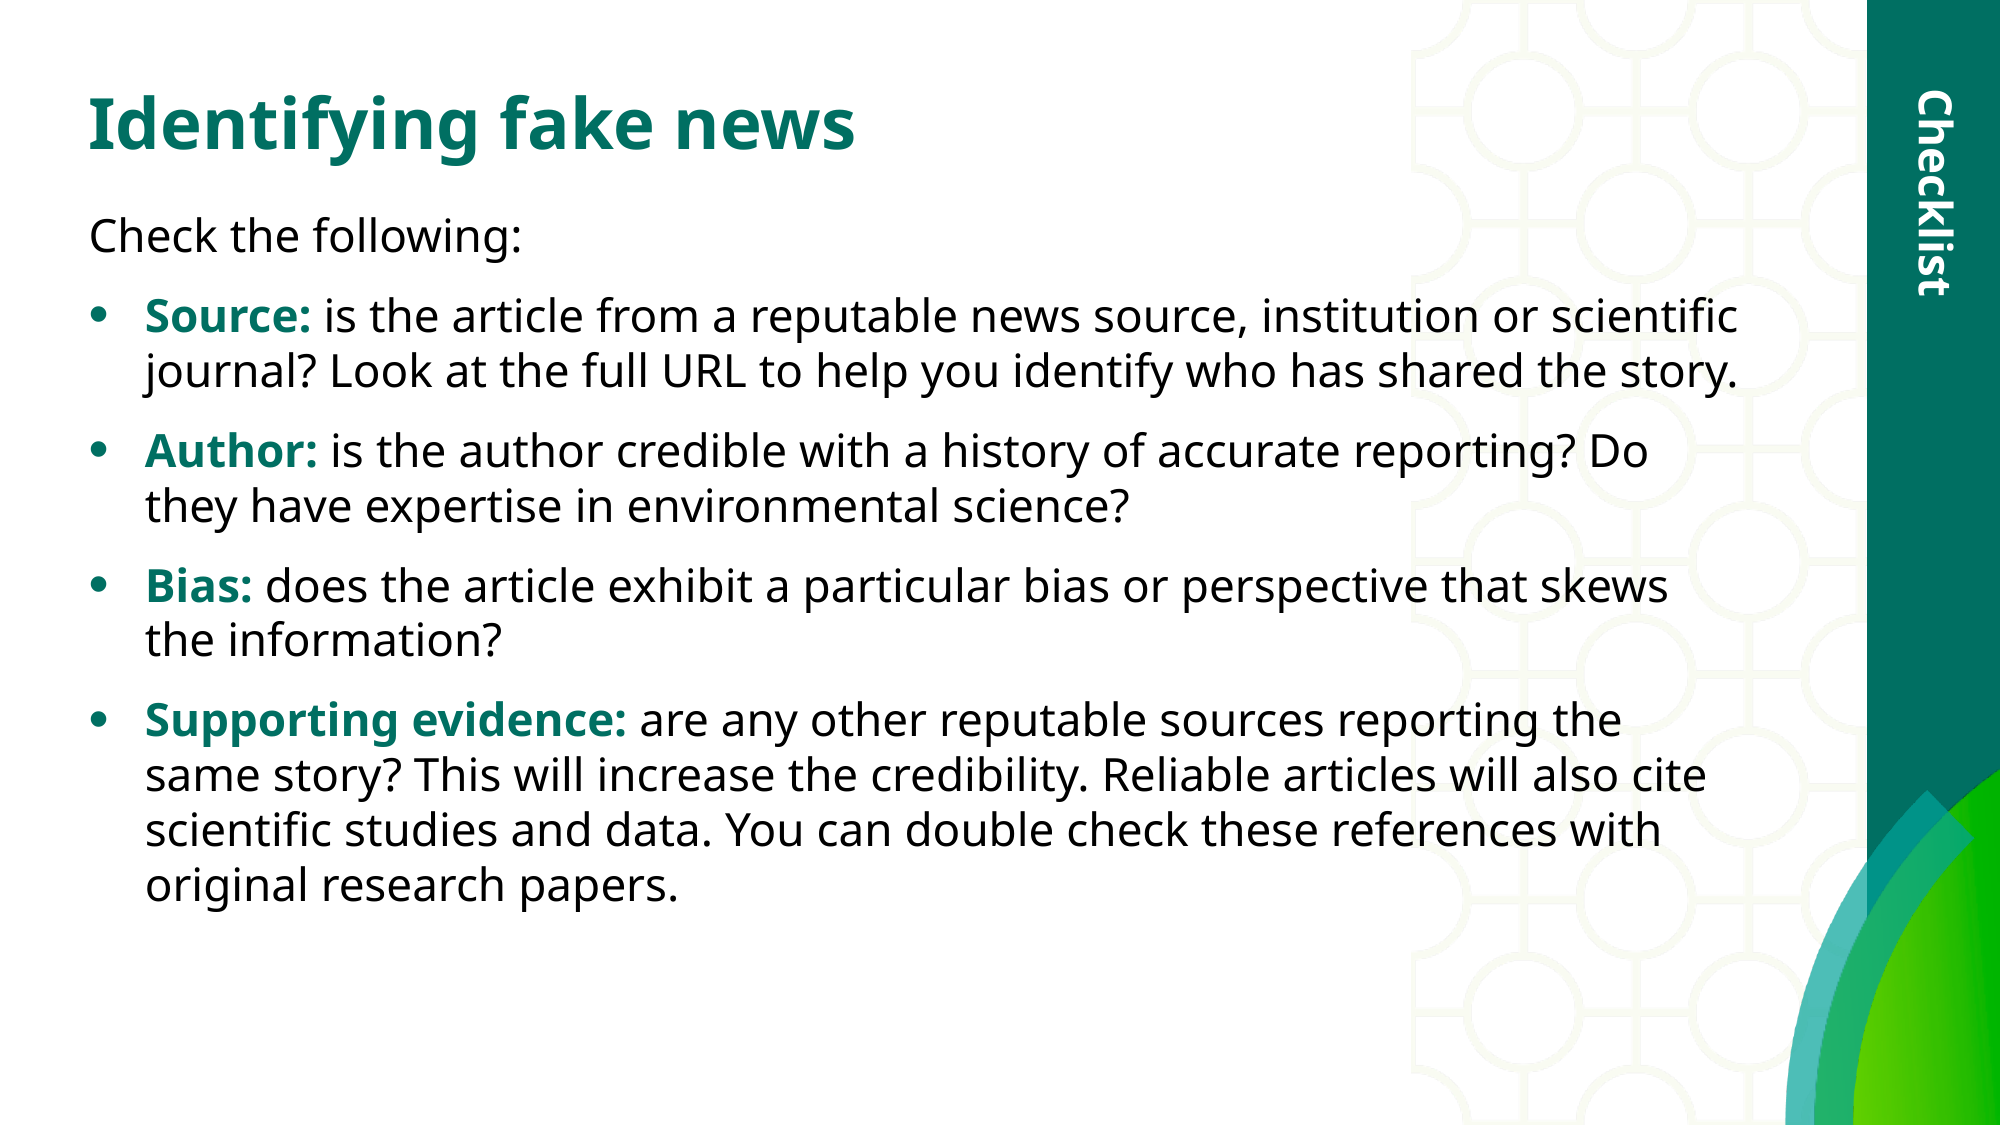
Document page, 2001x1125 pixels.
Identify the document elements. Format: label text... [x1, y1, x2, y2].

list Check the following: Source: is the article from a reputable news source, institution or scientific journal? Look at the full URL to help you identify who has shared the story. Author: is the author credible with a history of accurate reporting? Do they have expertise in environmental science? Bias: does the article exhibit a particular bias or perspective that skews the information? Supporting evidence: are any other reputable sources reporting the same story? This will increase the credibility. Reliable articles will also cite scientific studies and data. You can double check these references with original research papers. [88, 206, 1743, 1125]
text_box Checklist [1867, 88, 2000, 765]
title Identifying fake news [88, 88, 1743, 161]
picture [1411, 0, 2001, 1125]
